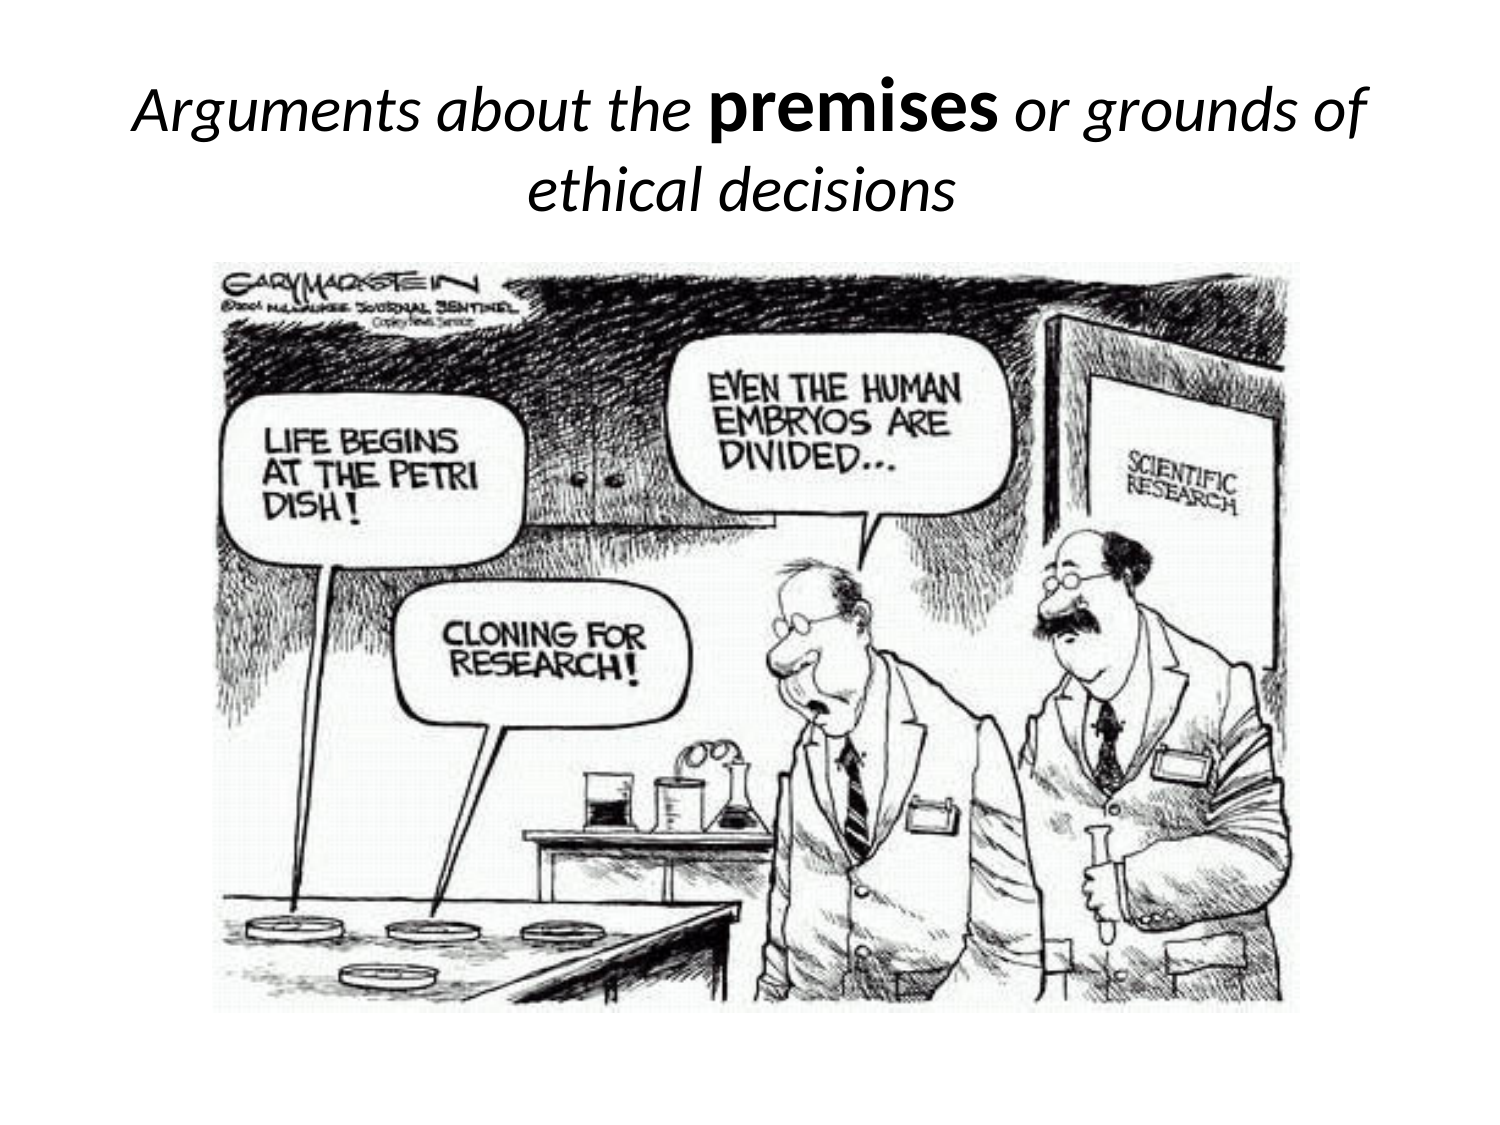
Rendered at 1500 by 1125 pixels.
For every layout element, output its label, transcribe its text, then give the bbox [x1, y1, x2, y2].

title Arguments about the premises or grounds of ethical decisions [75, 45, 1425, 233]
picture [212, 262, 1301, 1013]
